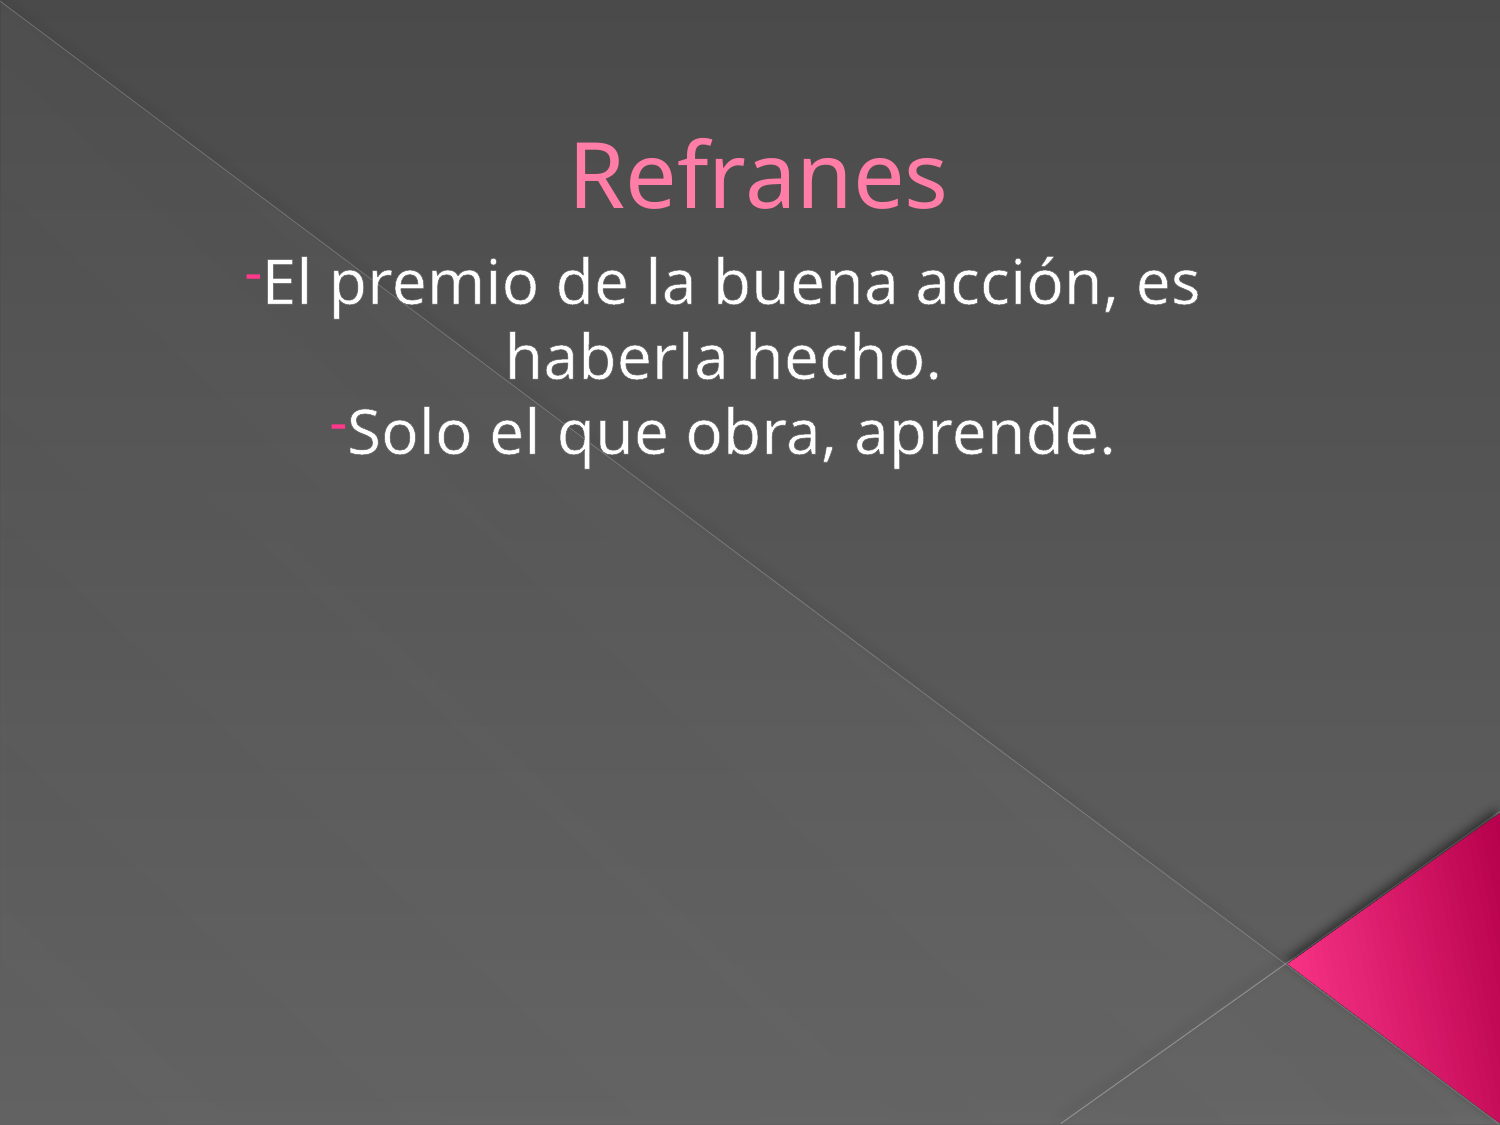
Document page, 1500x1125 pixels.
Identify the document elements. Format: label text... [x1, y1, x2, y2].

subtitle El premio de la buena acción, es haberla hecho. Solo el que obra, aprende. [117, 234, 1336, 891]
title Refranes [93, 46, 1369, 235]
